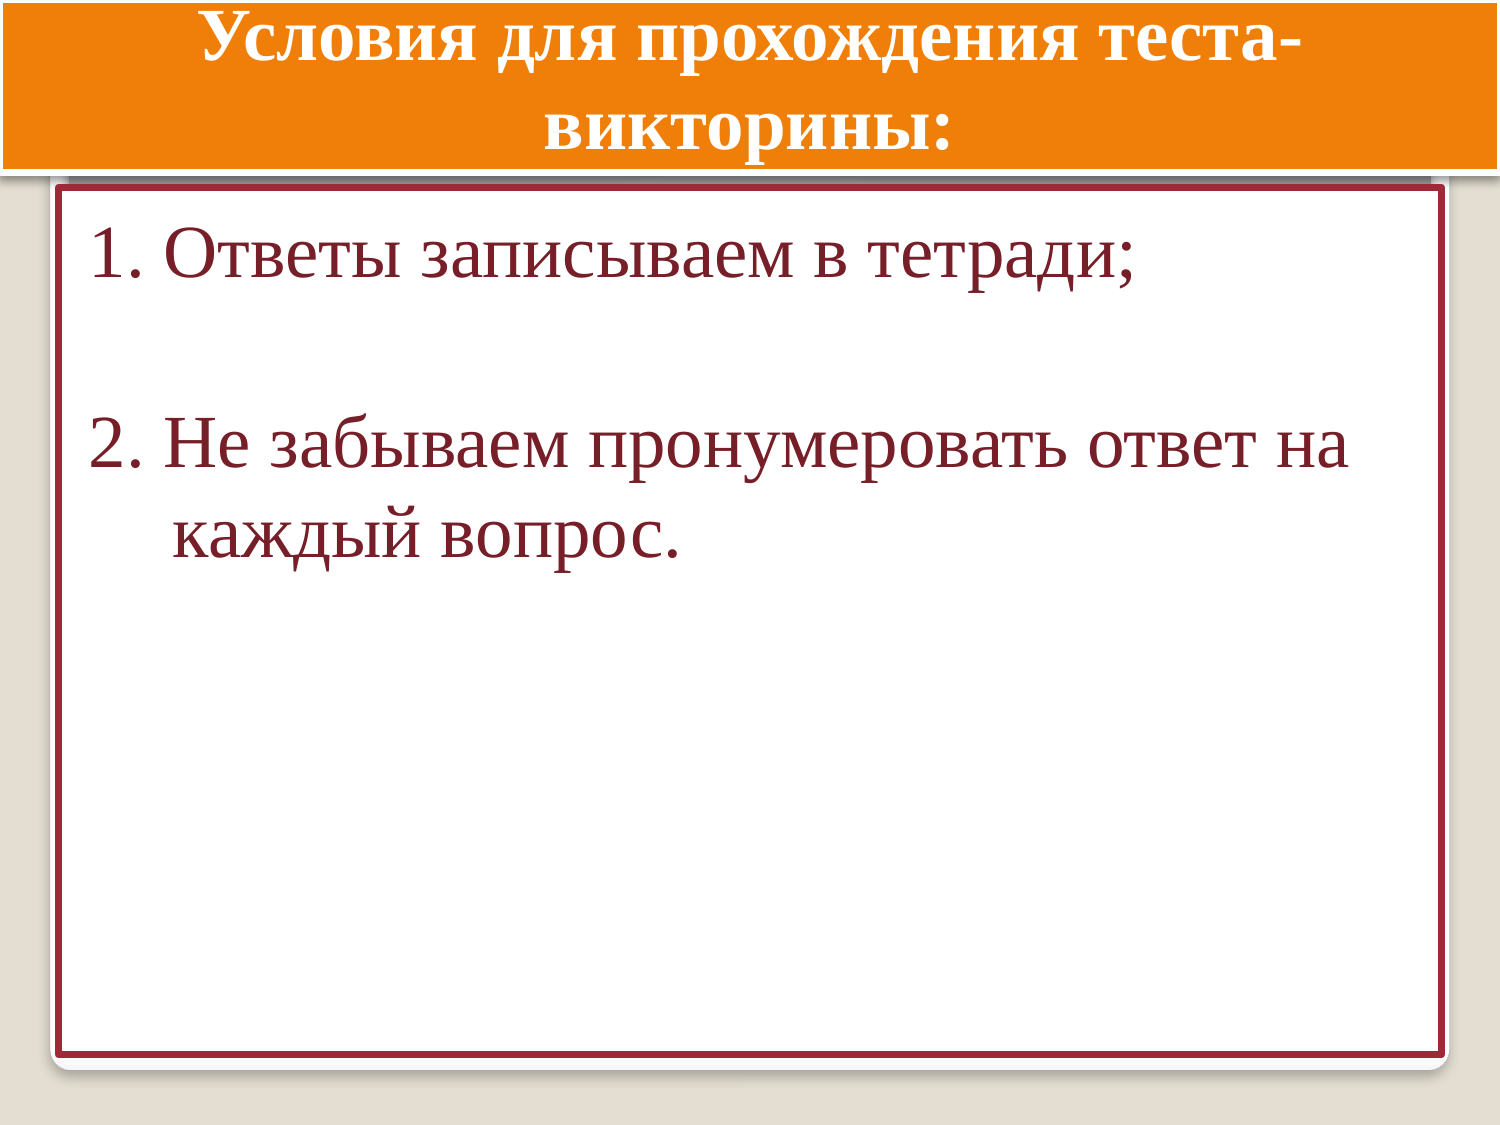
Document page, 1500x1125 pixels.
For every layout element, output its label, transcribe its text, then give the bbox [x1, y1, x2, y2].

title Условия для прохождения теста-викторины: [0, 0, 1500, 176]
list 1. Ответы записываем в тетради; 2. Не забываем пронумеровать ответ на каждый вопрос. [55, 184, 1445, 1058]
